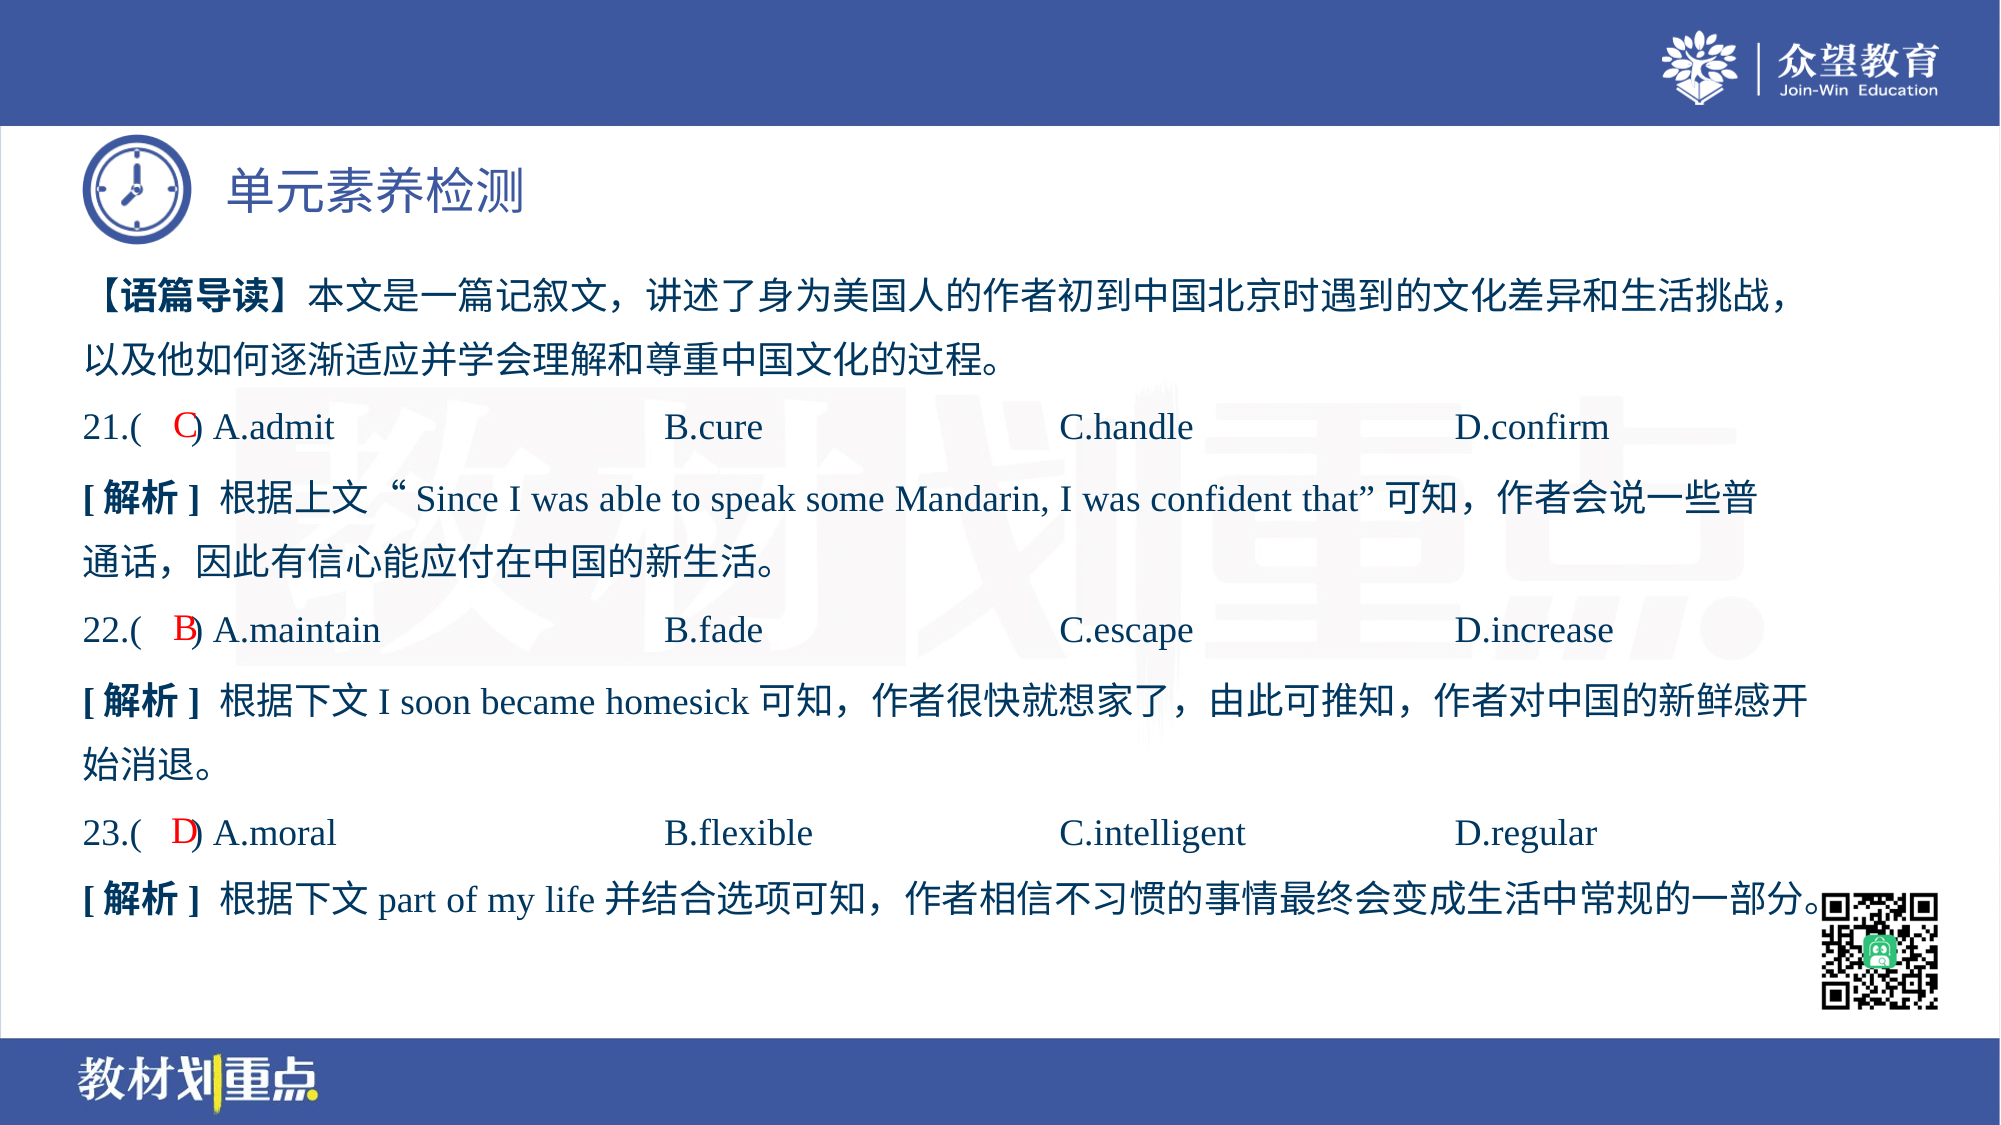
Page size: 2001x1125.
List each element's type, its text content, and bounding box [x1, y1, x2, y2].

text_box D [157, 786, 212, 845]
text_box B [159, 583, 212, 642]
text_box [解析] 根据上文“Since I was able to speak some Mandarin, I was confident that”可知，作者会说一些普 通话，因此有信心能应付在中国的新生活。 [82, 449, 1817, 577]
text_box [解析] 根据下文part of my life并结合选项可知，作者相信不习惯的事情最终会变成生活中常规的一部分。 [82, 855, 1851, 913]
text_box 22.( ) A.maintain B.fade C.escape D.increase [82, 585, 1817, 644]
text_box 23.( ) A.moral B.flexible C.intelligent D.regular [82, 788, 1817, 847]
text_box [解析] 根据下文I soon became homesick可知，作者很快就想家了，由此可推知，作者对中国的新鲜感开 始消退。 [82, 653, 1817, 780]
text_box 【语篇导读】本文是一篇记叙文，讲述了身为美国人的作者初到中国北京时遇到的文化差异和生活挑战， 以及他如何逐渐适应并学会理解和尊重中国文化的过程。 [82, 247, 1817, 375]
picture [0, 0, 2000, 1125]
text_box 21.( ) A.admit B.cure C.handle D.confirm [82, 382, 1817, 441]
text_box C [159, 380, 212, 439]
